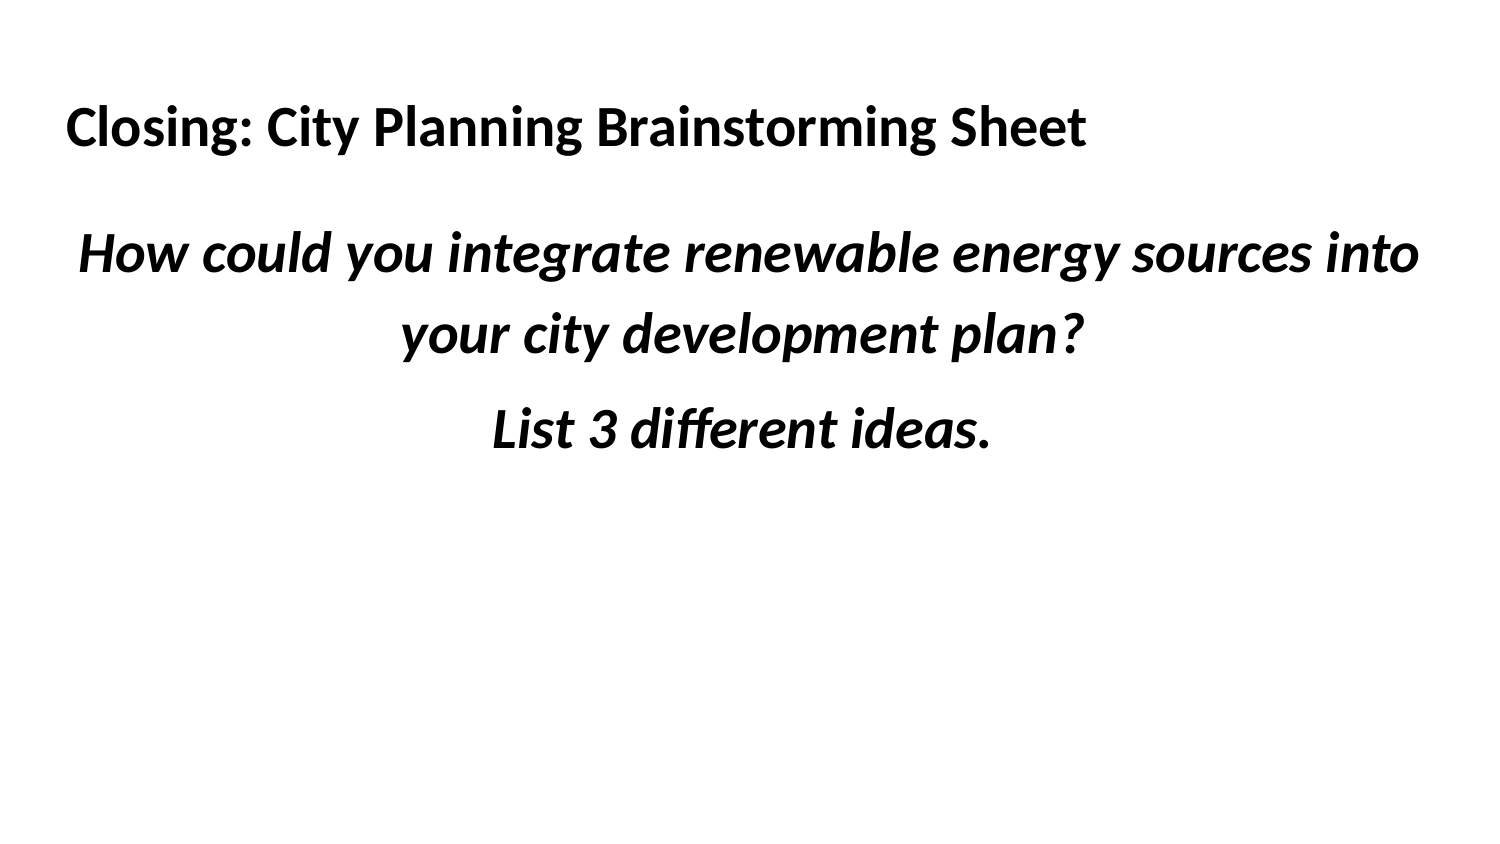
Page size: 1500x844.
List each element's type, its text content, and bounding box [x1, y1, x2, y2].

title Closing: City Planning Brainstorming Sheet [51, 72, 1449, 167]
list How could you integrate renewable energy sources into your city development plan? List 3 different ideas. [51, 189, 1449, 750]
